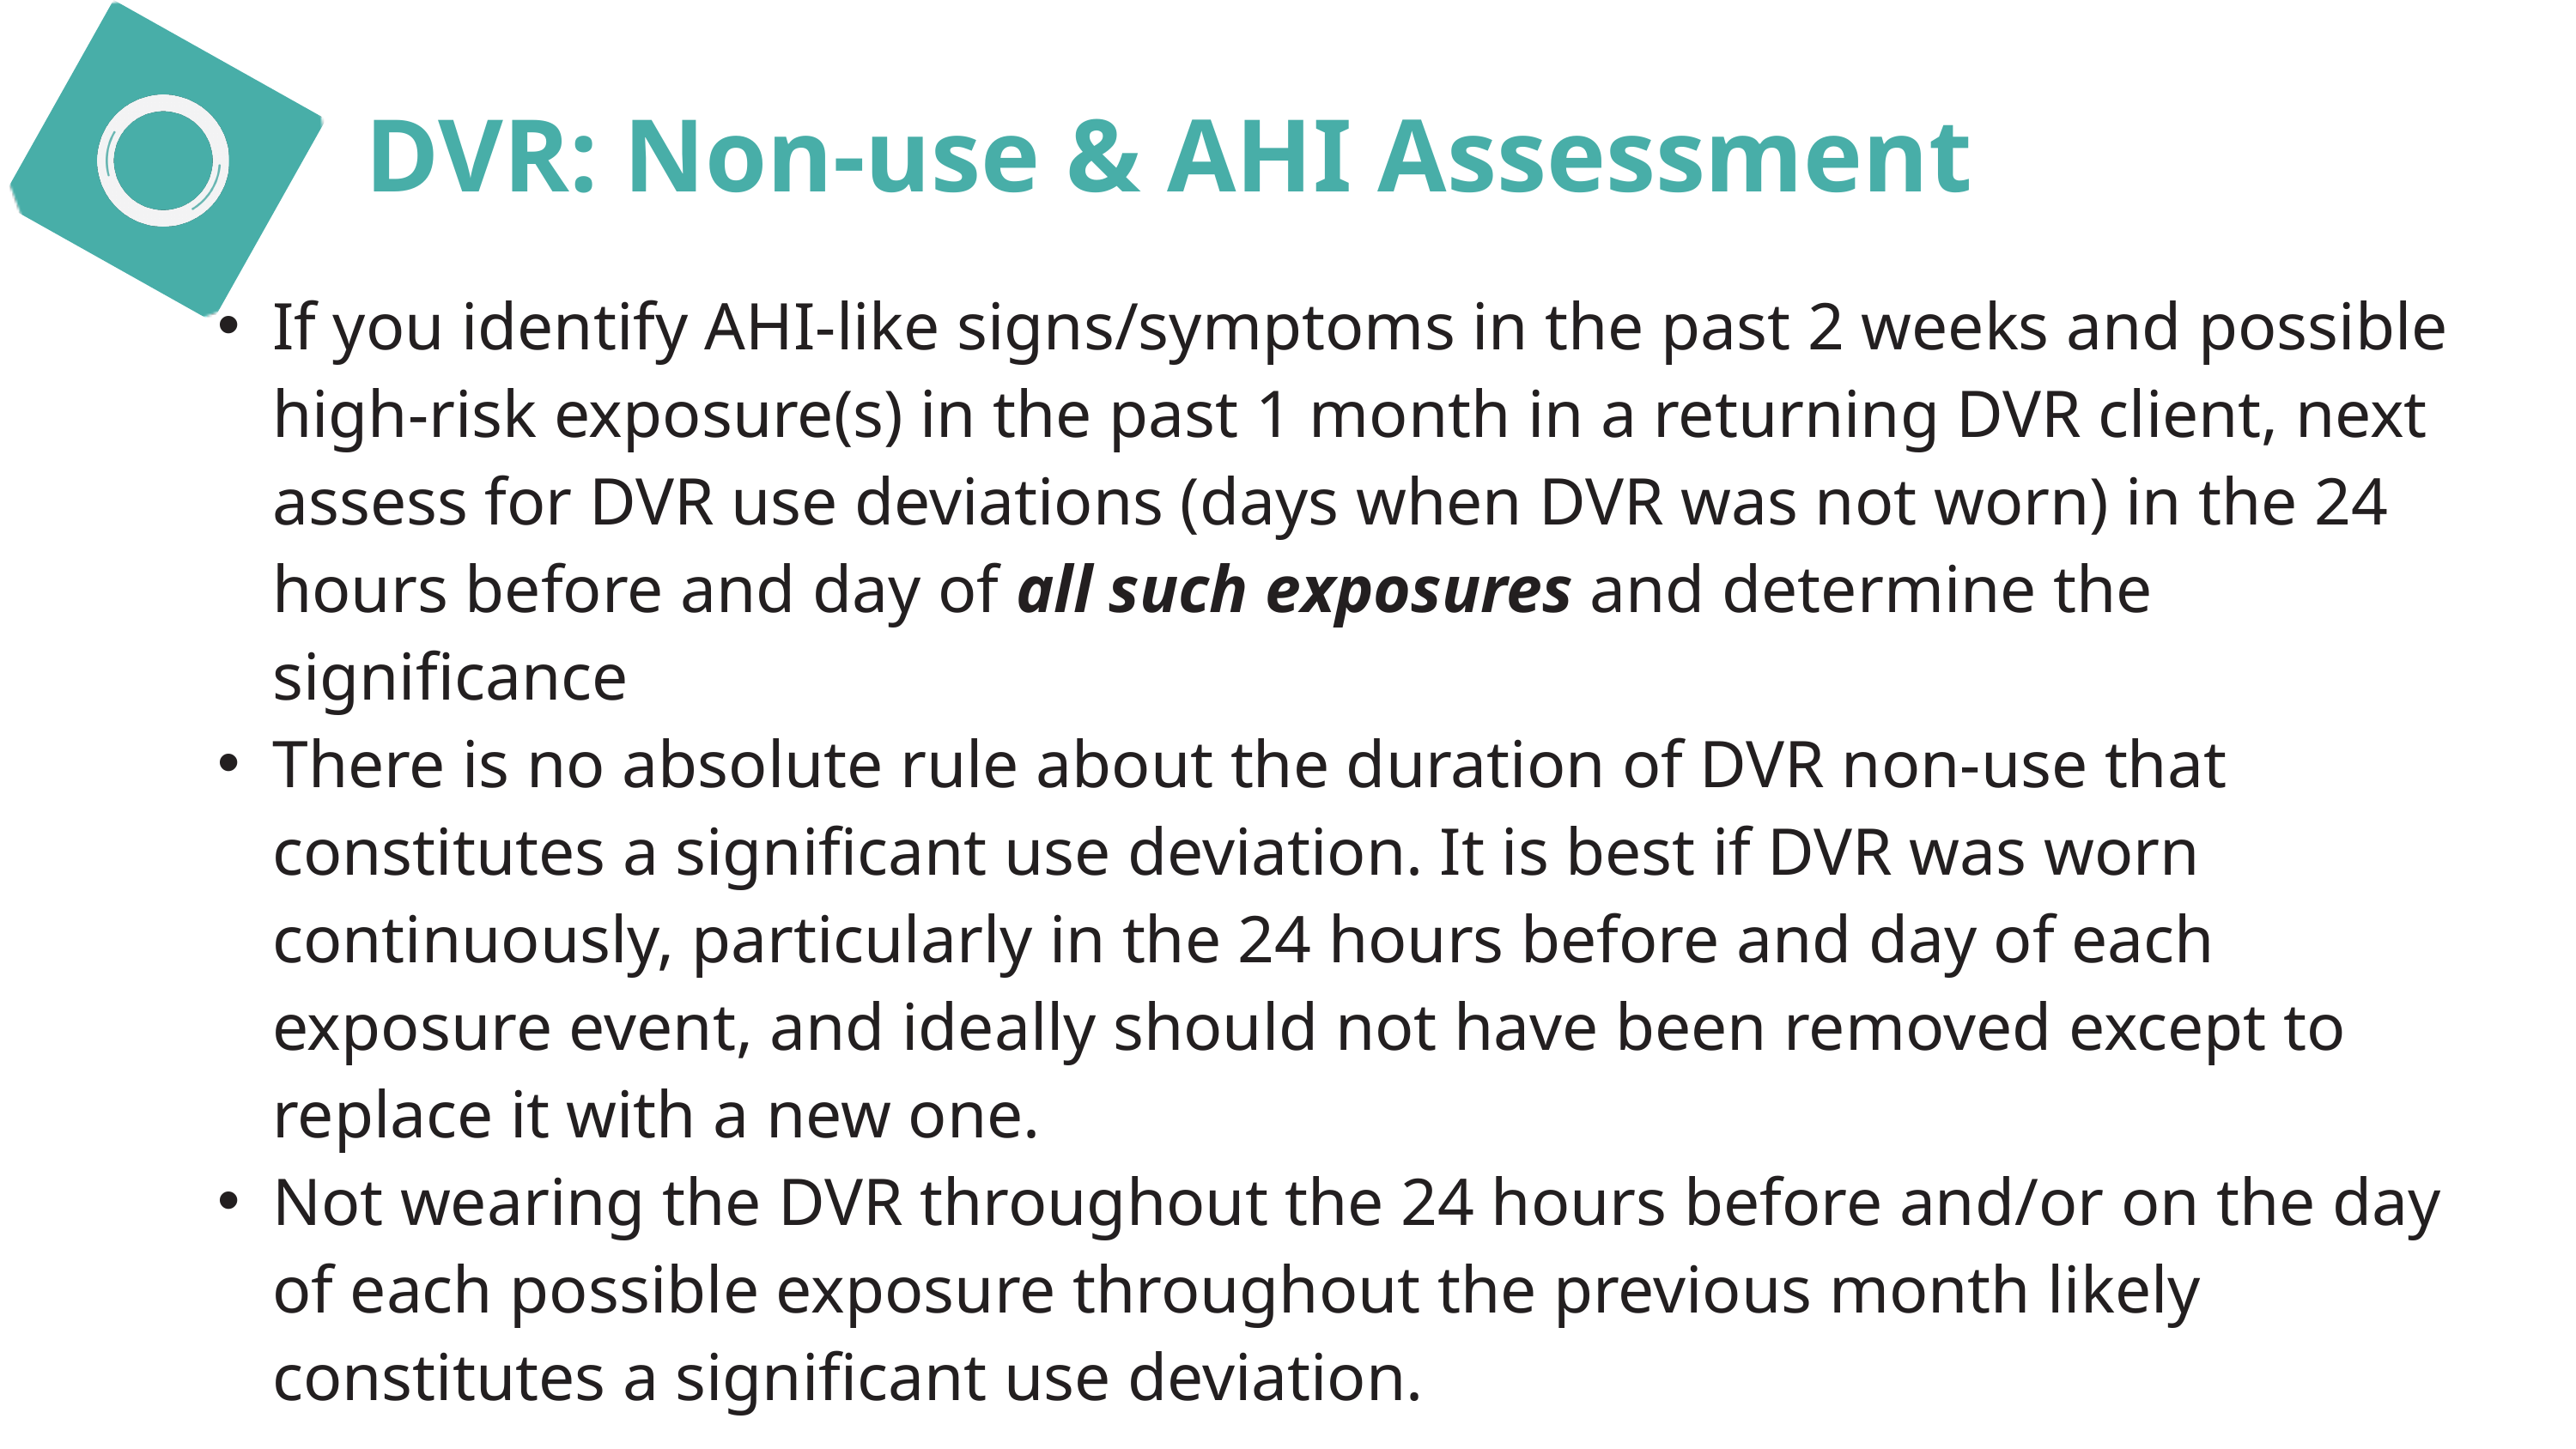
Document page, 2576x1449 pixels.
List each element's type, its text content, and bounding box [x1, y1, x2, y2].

text_box DVR: Non-use & AHI Assessment [365, 119, 2576, 213]
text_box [0, 0, 326, 322]
text_box If you identify AHI-like signs/symptoms in the past 2 weeks and possible high-risk exposure(s) in the past 1 month in a returning DVR client, next assess for DVR use deviations (days when DVR was not worn) in the 24 hours before and day of all such exposures and determine the significance There is no absolute rule about the duration of DVR non-use that constitutes a significant use deviation. It is best if DVR was worn continuously, particularly in the 24 hours before and day of each exposure event, and ideally should not have been removed except to replace it with a new one. Not wearing the DVR throughout the 24 hours before and/or on the day of each possible exposure throughout the previous month likely constitutes a significant use deviation. [162, 275, 2494, 1414]
